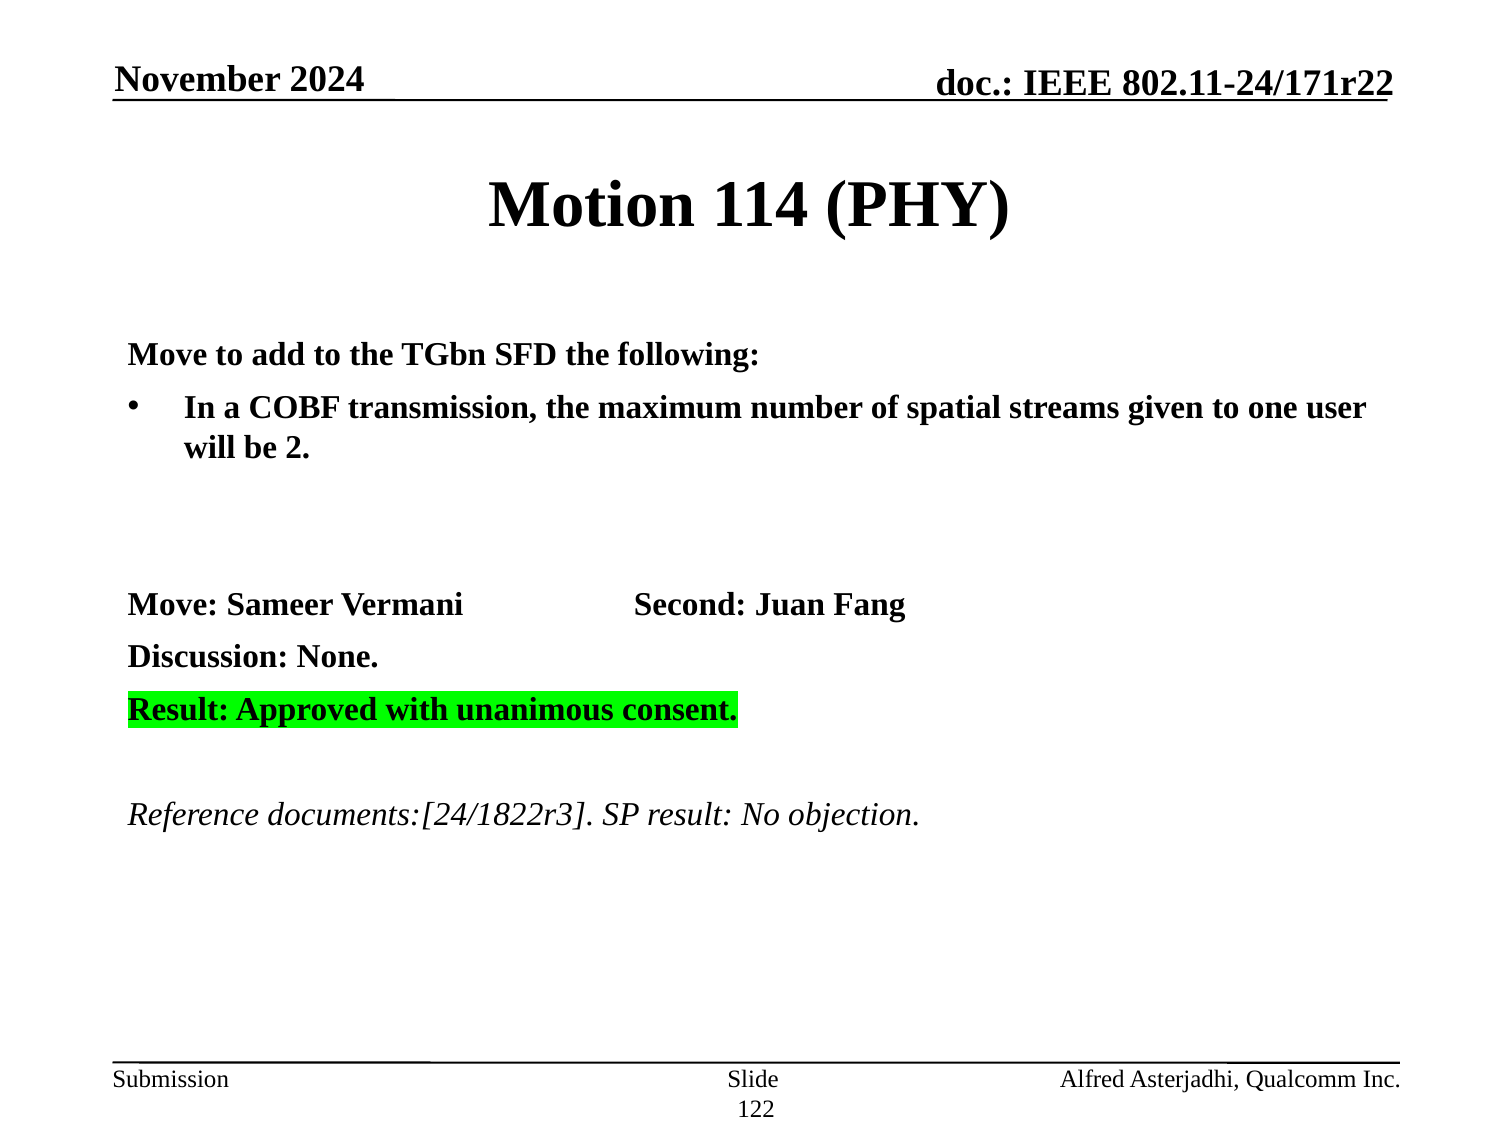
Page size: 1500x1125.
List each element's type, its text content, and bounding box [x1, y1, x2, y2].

list Move to add to the TGbn SFD the following: In a COBF transmission, the maximum number of spatial streams given to one user will be 2. Move: Sameer Vermani Second: Juan Fang Discussion: None. Result: Approved with unanimous consent. Reference documents:[24/1822r3]. SP result: No objection. [112, 324, 1388, 1000]
title Motion 114 (PHY) [112, 112, 1388, 288]
footer Alfred Asterjadhi, Qualcomm Inc. [878, 1061, 1402, 1093]
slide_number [114, 54, 423, 100]
slide_number Slide 122 [712, 1061, 800, 1123]
